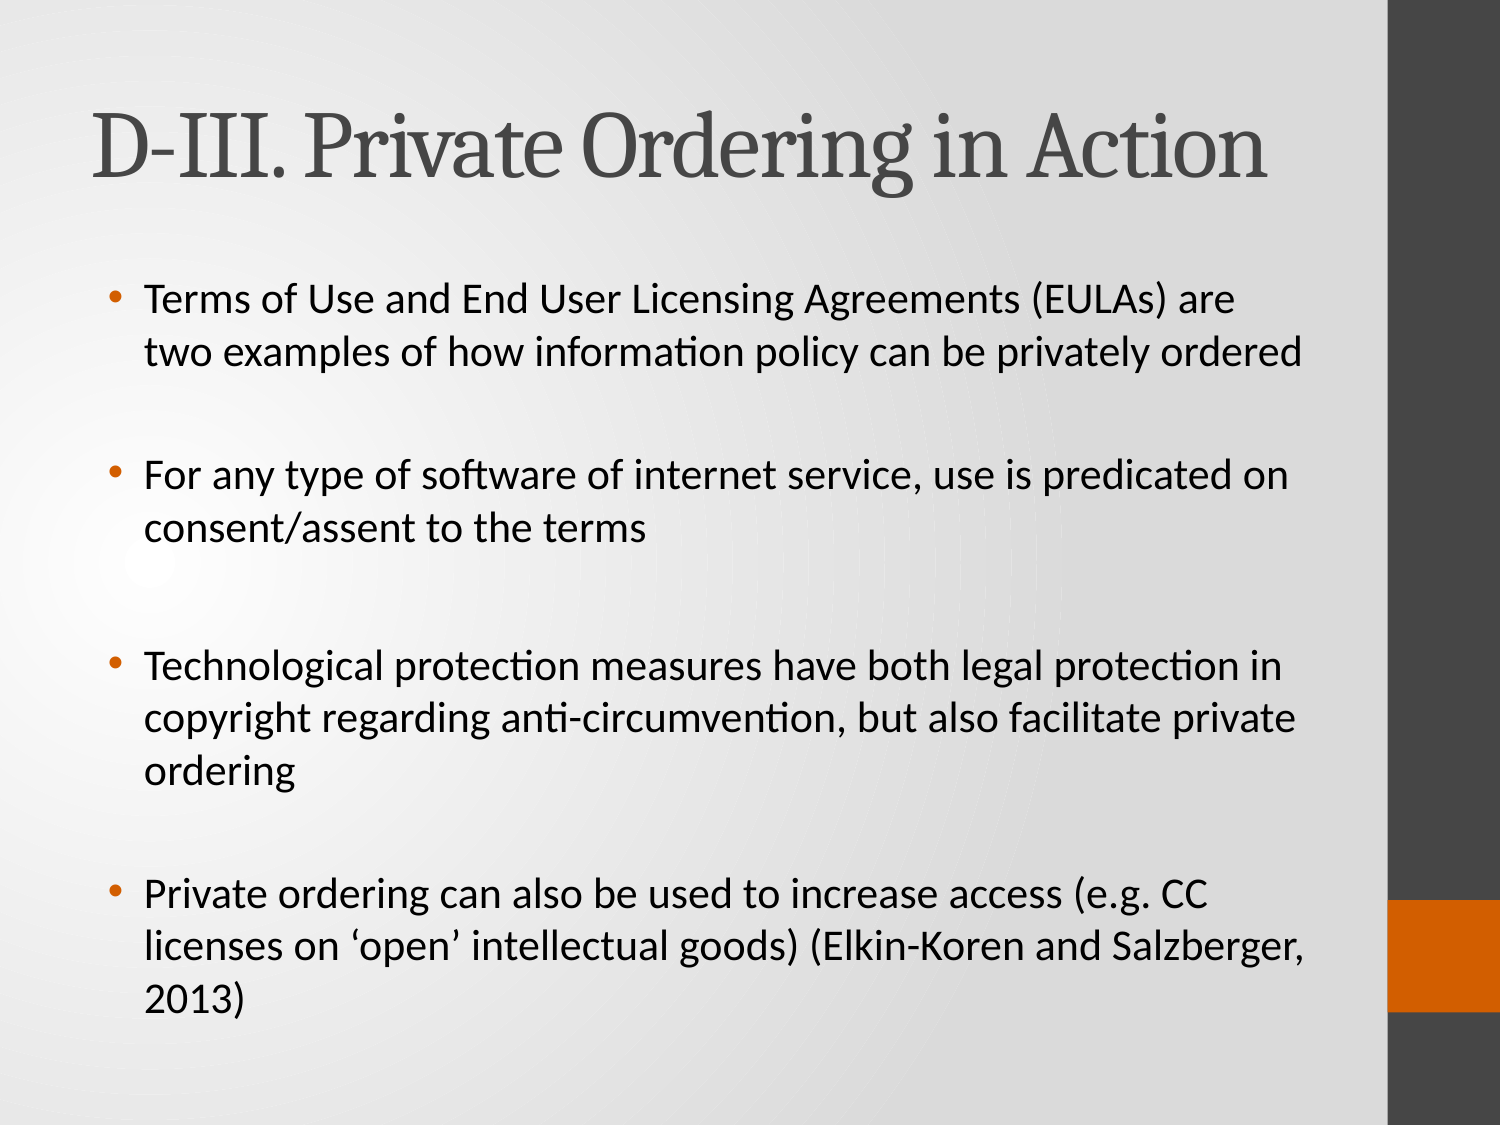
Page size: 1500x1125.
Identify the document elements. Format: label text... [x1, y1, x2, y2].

list Terms of Use and End User Licensing Agreements (EULAs) are two examples of how information policy can be privately ordered For any type of software of internet service, use is predicated on consent/assent to the terms Technological protection measures have both legal protection in copyright regarding anti-circumvention, but also facilitate private ordering Private ordering can also be used to increase access (e.g. CC licenses on ‘open’ intellectual goods) (Elkin-Koren and Salzberger, 2013) [75, 262, 1325, 1050]
title D-III. Private Ordering in Action [75, 45, 1325, 233]
